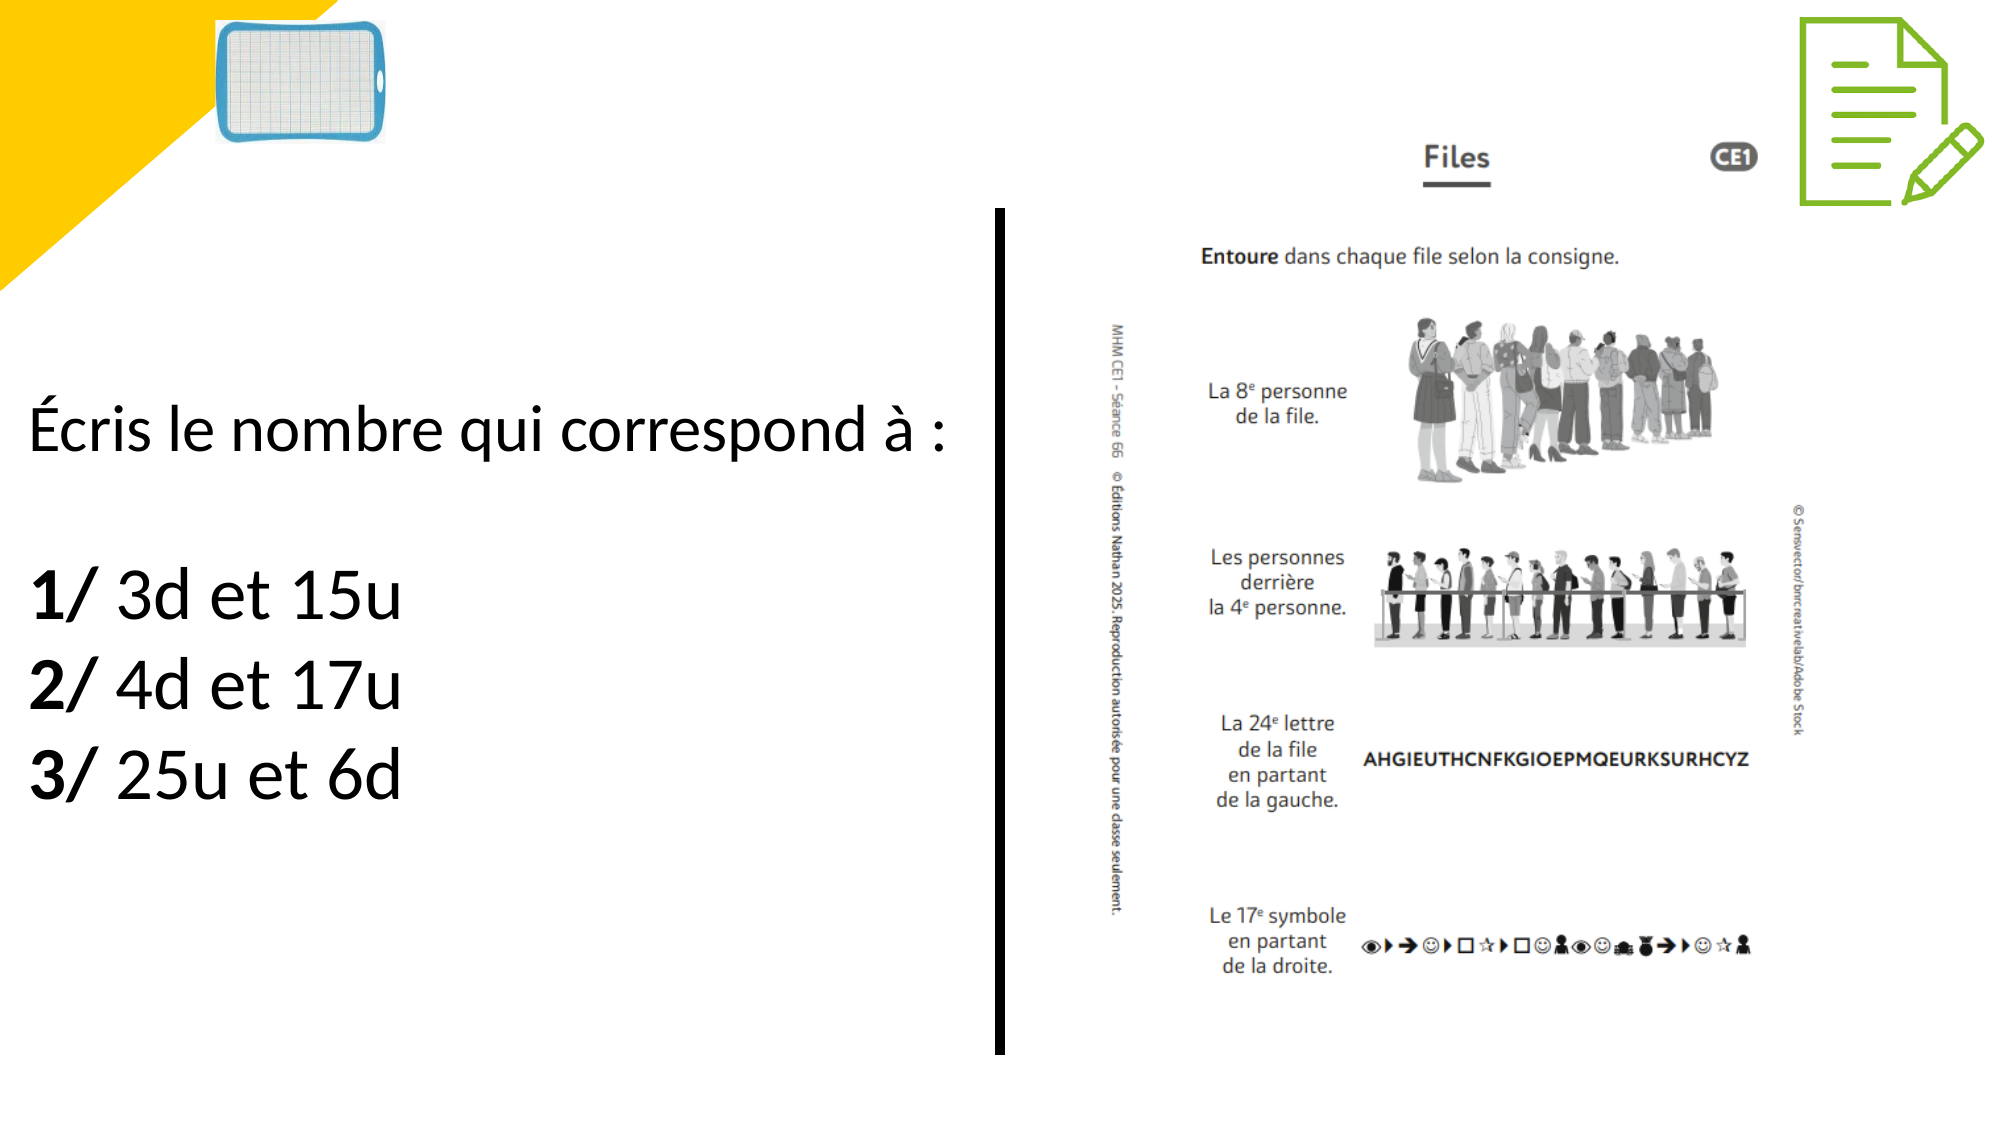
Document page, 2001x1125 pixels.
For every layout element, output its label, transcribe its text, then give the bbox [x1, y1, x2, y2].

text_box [0, 0, 337, 290]
text_box Écris le nombre qui correspond à : 1/ 3d et 15u 2/ 4d et 17u 3/ 25u et 6d [13, 377, 966, 903]
picture [1099, 17, 1986, 1010]
picture [215, 20, 386, 145]
